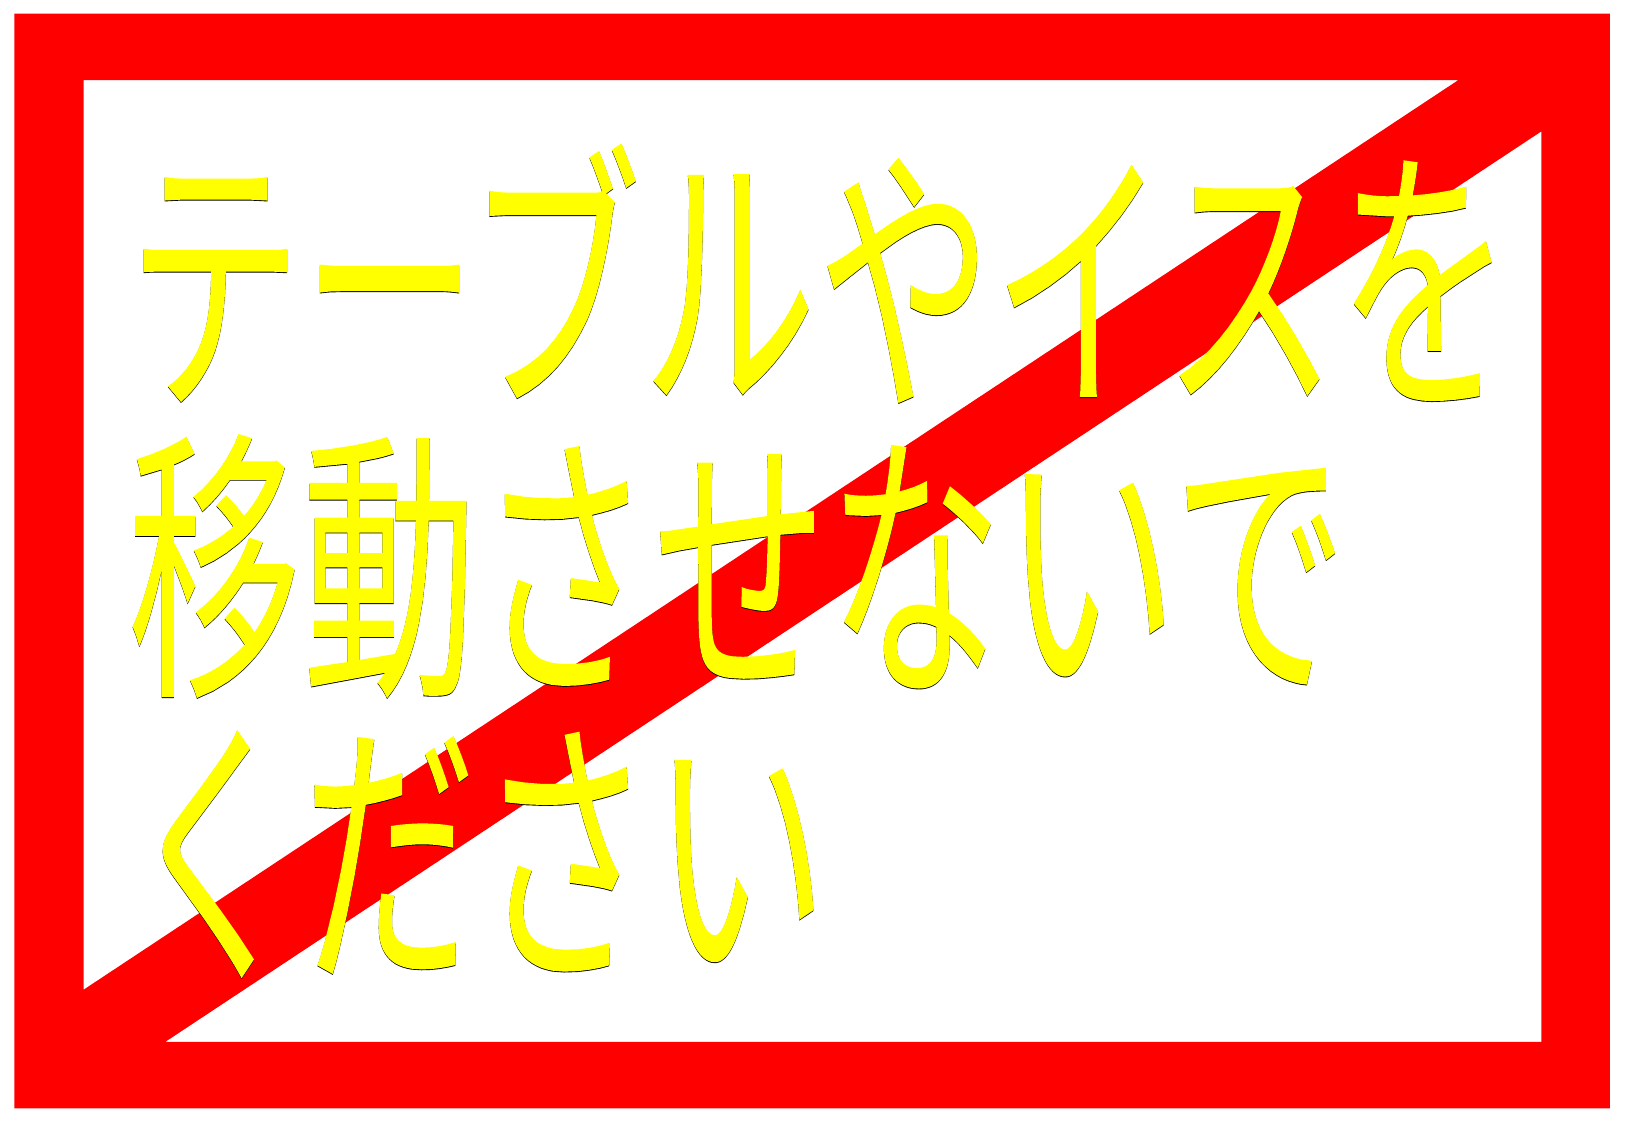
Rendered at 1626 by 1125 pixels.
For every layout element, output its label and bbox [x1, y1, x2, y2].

text_box [12, 12, 1612, 1110]
text_box [132, 143, 1492, 980]
